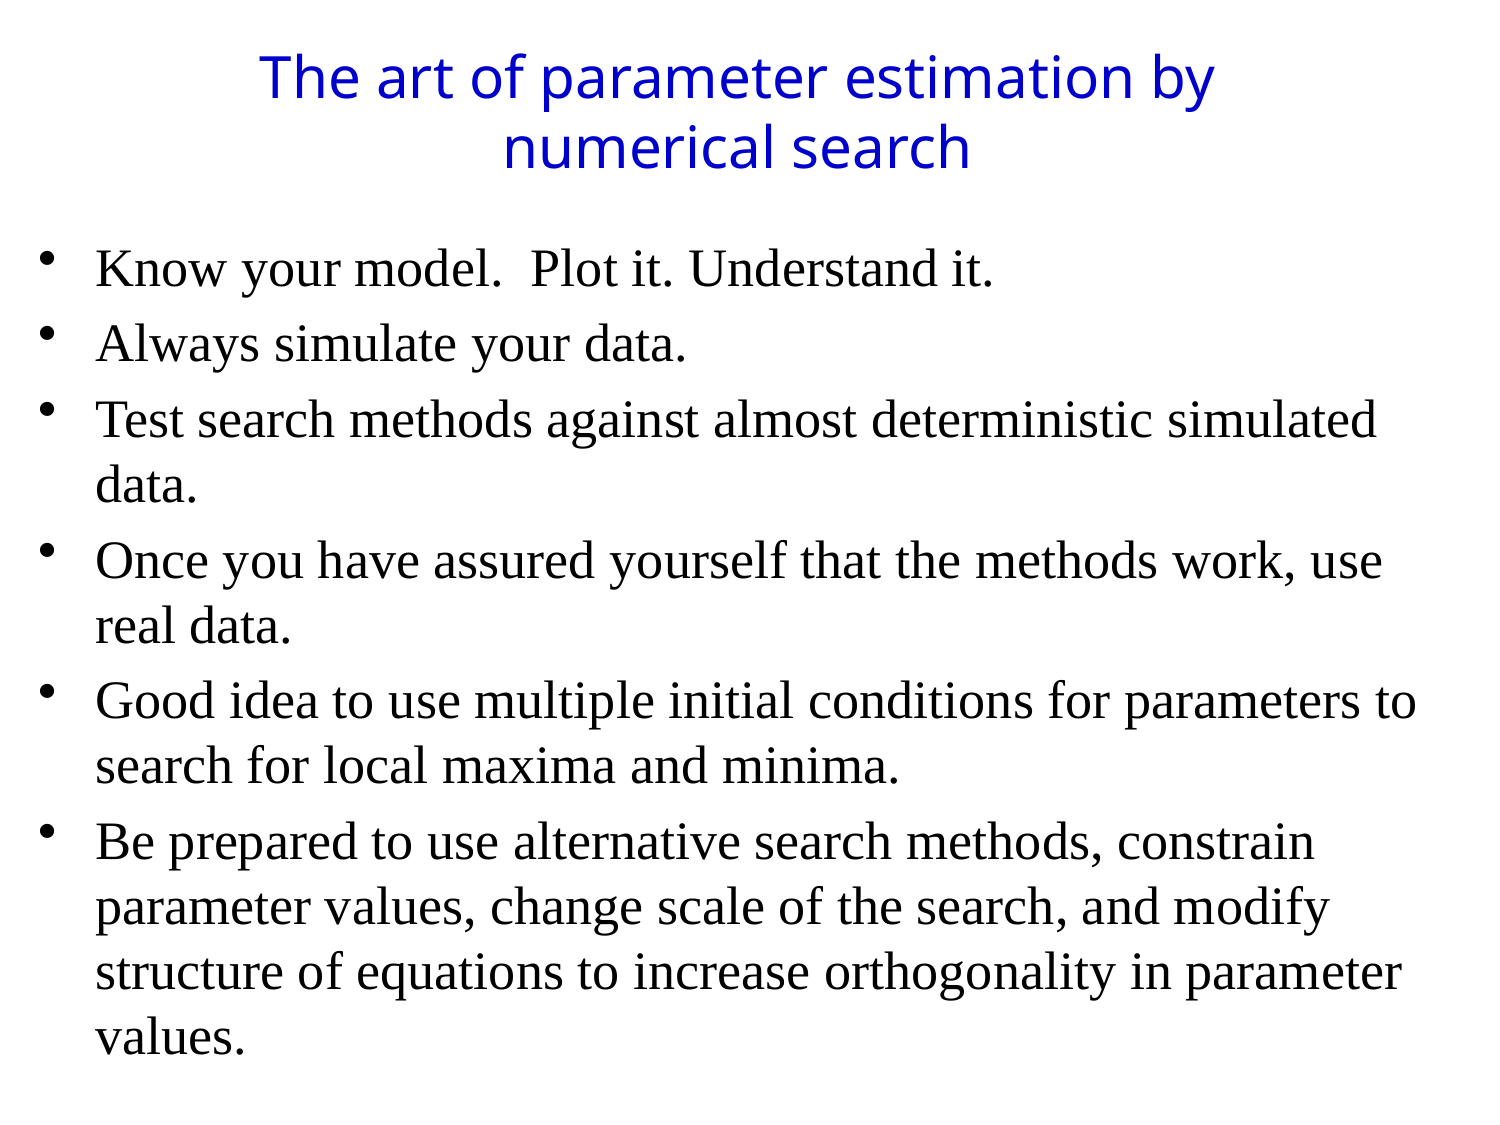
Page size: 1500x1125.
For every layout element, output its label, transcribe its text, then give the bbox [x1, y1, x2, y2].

title The art of parameter estimation by numerical search [61, 0, 1413, 188]
list Know your model. Plot it. Understand it. Always simulate your data. Test search methods against almost deterministic simulated data. Once you have assured yourself that the methods work, use real data. Good idea to use multiple initial conditions for parameters to search for local maxima and minima. Be prepared to use alternative search methods, constrain parameter values, change scale of the search, and modify structure of equations to increase orthogonality in parameter values. [24, 224, 1476, 968]
